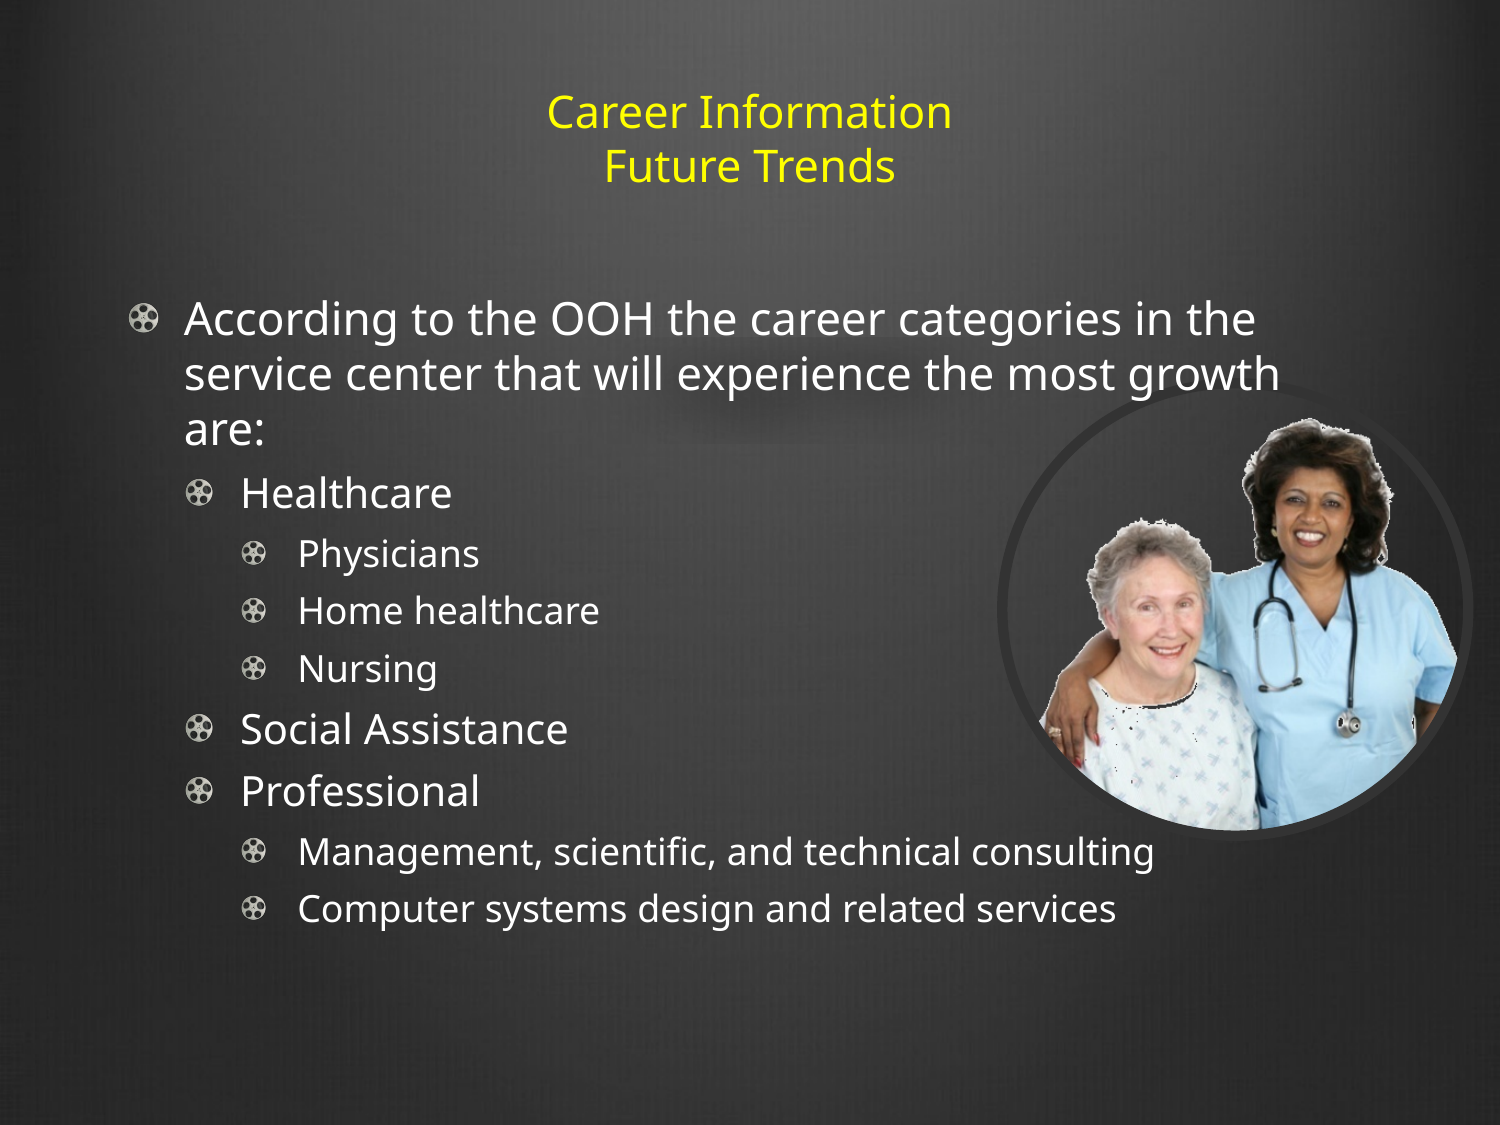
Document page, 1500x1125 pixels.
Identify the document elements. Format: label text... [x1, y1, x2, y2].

title Career Information Future Trends [112, 19, 1388, 185]
picture [184, 775, 214, 805]
picture [127, 301, 160, 334]
picture [240, 596, 267, 624]
picture [240, 836, 267, 864]
list According to the OOH the career categories in the service center that will experience the most growth are: Healthcare Physicians Home healthcare Nursing Social Assistance Professional Management, scientific, and technical consulting Computer systems design and related services [112, 185, 1388, 1125]
picture [240, 654, 267, 681]
picture [240, 894, 267, 921]
picture [184, 477, 214, 507]
picture [1002, 383, 1469, 836]
picture [240, 539, 267, 566]
picture [184, 712, 214, 743]
